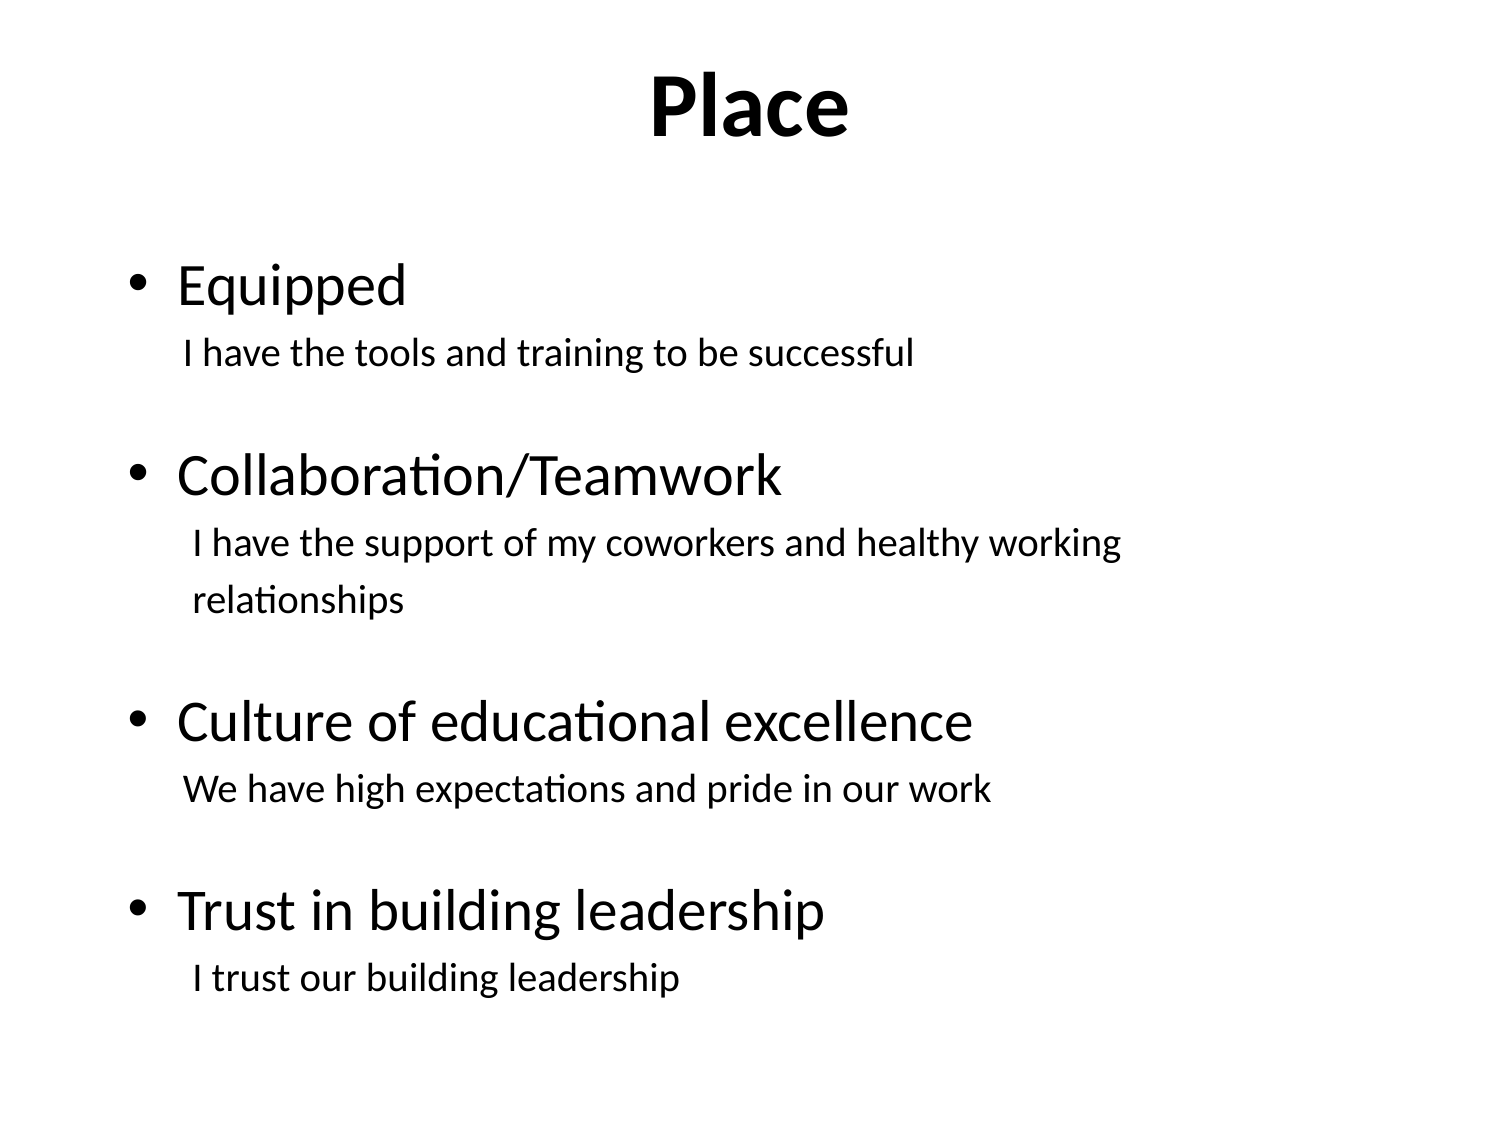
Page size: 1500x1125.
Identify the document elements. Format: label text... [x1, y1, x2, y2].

list Equipped I have the tools and training to be successful Collaboration/Teamwork I have the support of my coworkers and healthy working relationships Culture of educational excellence We have high expectations and pride in our work Trust in building leadership I trust our building leadership [112, 237, 1388, 1013]
title Place [0, 0, 1500, 200]
